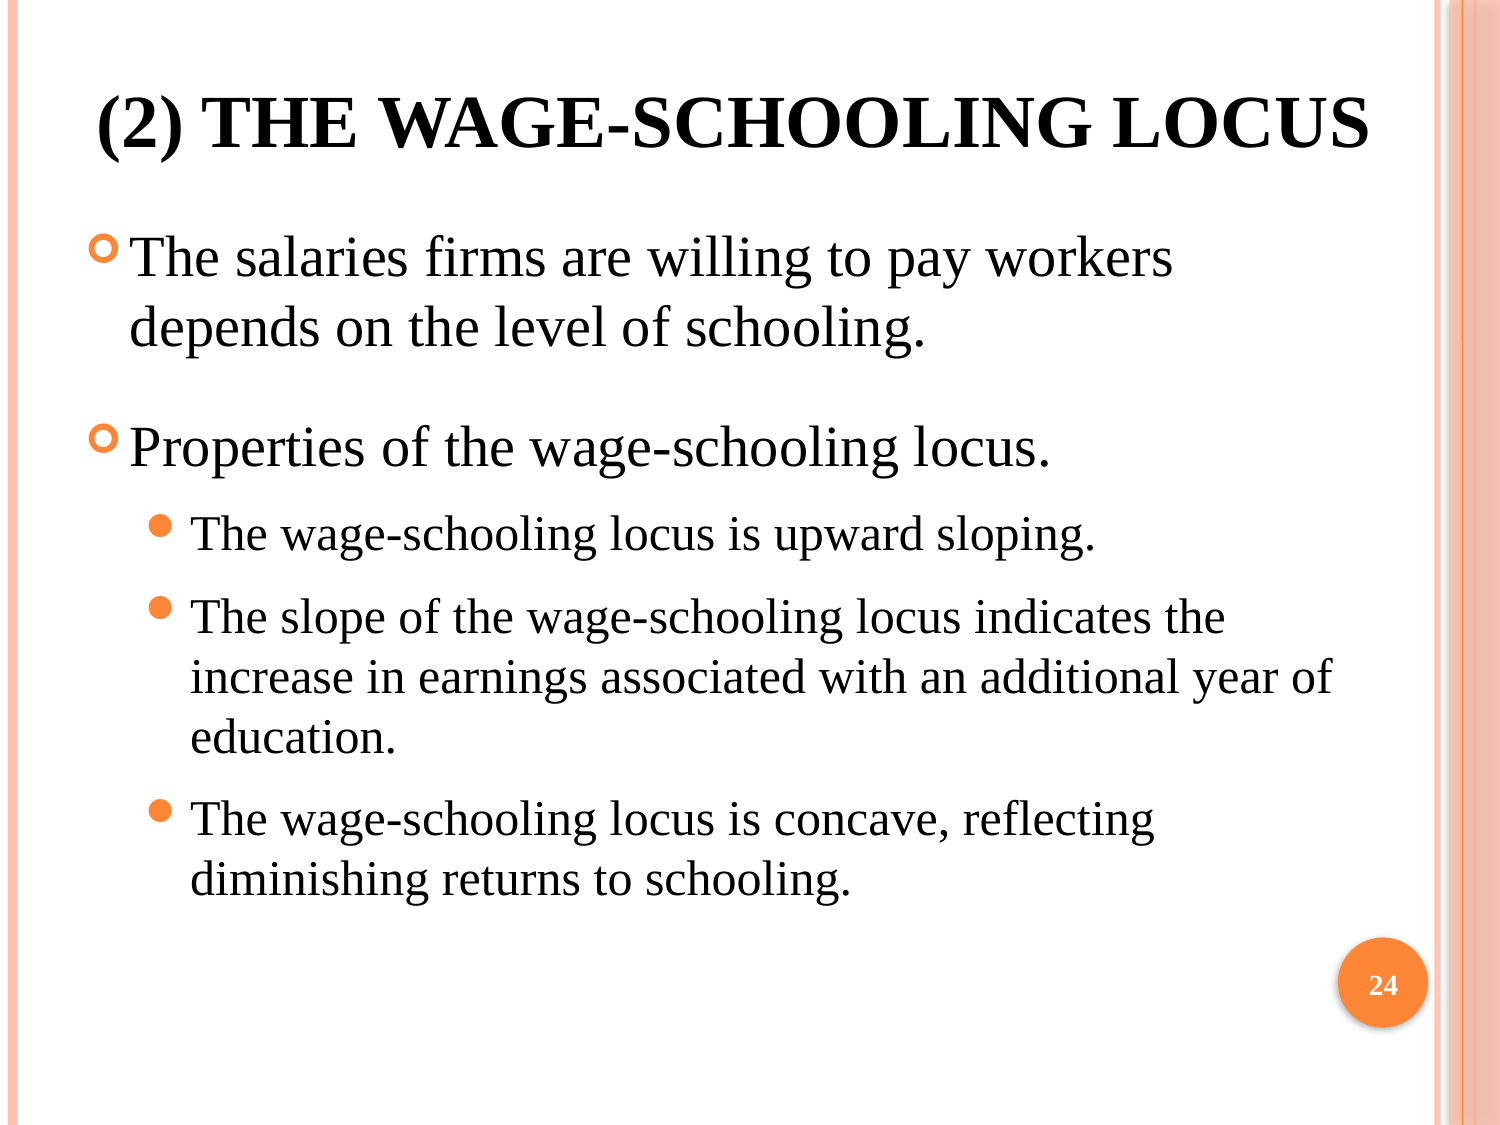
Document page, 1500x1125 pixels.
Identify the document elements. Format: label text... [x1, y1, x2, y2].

slide_number 24 [1333, 940, 1434, 1026]
list The salaries firms are willing to pay workers depends on the level of schooling. Properties of the wage-schooling locus. The wage-schooling locus is upward sloping. The slope of the wage-schooling locus indicates the increase in earnings associated with an additional year of education. The wage-schooling locus is concave, reflecting diminishing returns to schooling. [70, 210, 1384, 1062]
title (2) The Wage-Schooling Locus [82, 46, 1432, 188]
